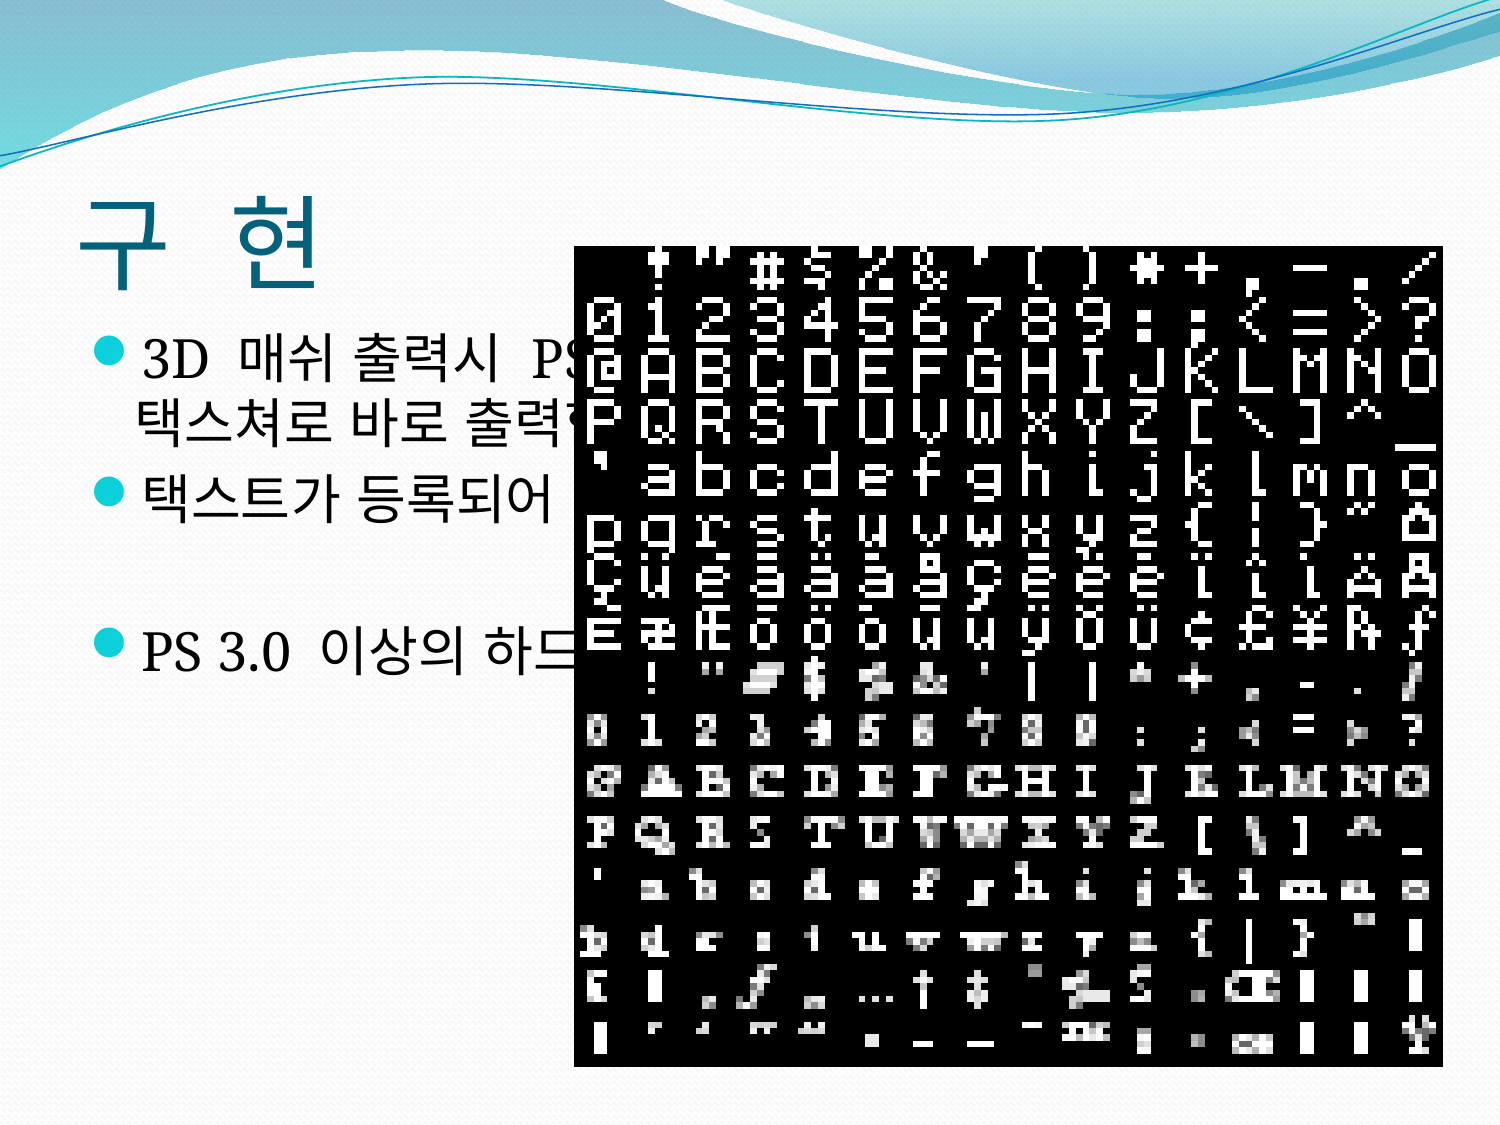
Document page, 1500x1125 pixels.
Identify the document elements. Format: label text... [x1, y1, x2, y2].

list 3D 매쉬 출력시 PS에서 원하는 특정 대이터를 택스쳐로 바로 출력함 택스트가 등록되어 있는 택스쳐를 사용한 출력 PS 3.0 이상의 하드웨어 요구 [75, 317, 567, 1038]
title 구 현 [75, 115, 1425, 303]
picture [573, 245, 1443, 1067]
